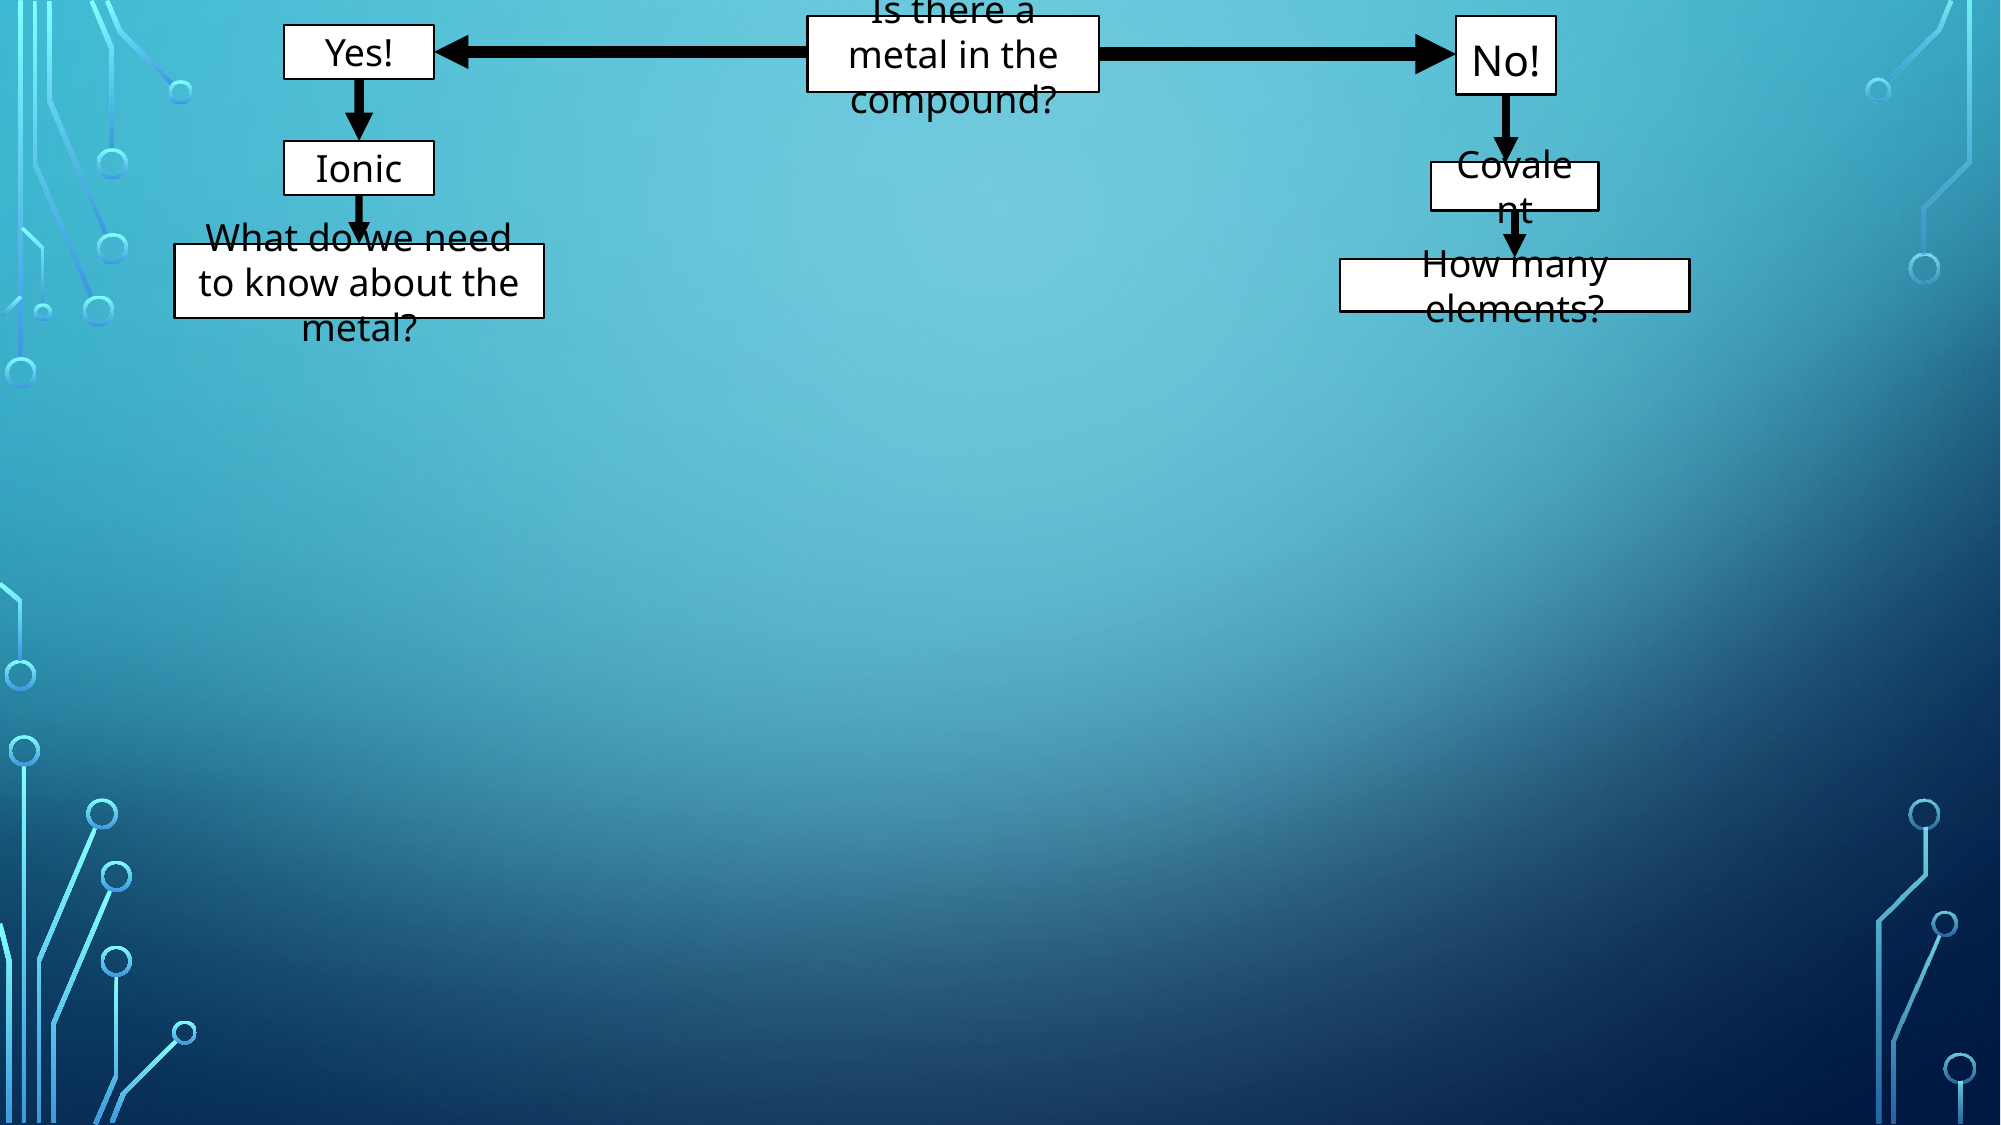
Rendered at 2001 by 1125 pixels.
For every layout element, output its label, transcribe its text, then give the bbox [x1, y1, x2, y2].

text_box Yes! [283, 24, 435, 80]
text_box Covalent [1430, 161, 1600, 212]
text_box Is there a metal in the compound? [806, 15, 1100, 93]
text_box What do we need to know about the metal? [173, 243, 545, 319]
list No! [1455, 15, 1557, 96]
text_box Ionic [283, 140, 435, 196]
text_box How many elements? [1339, 258, 1691, 313]
